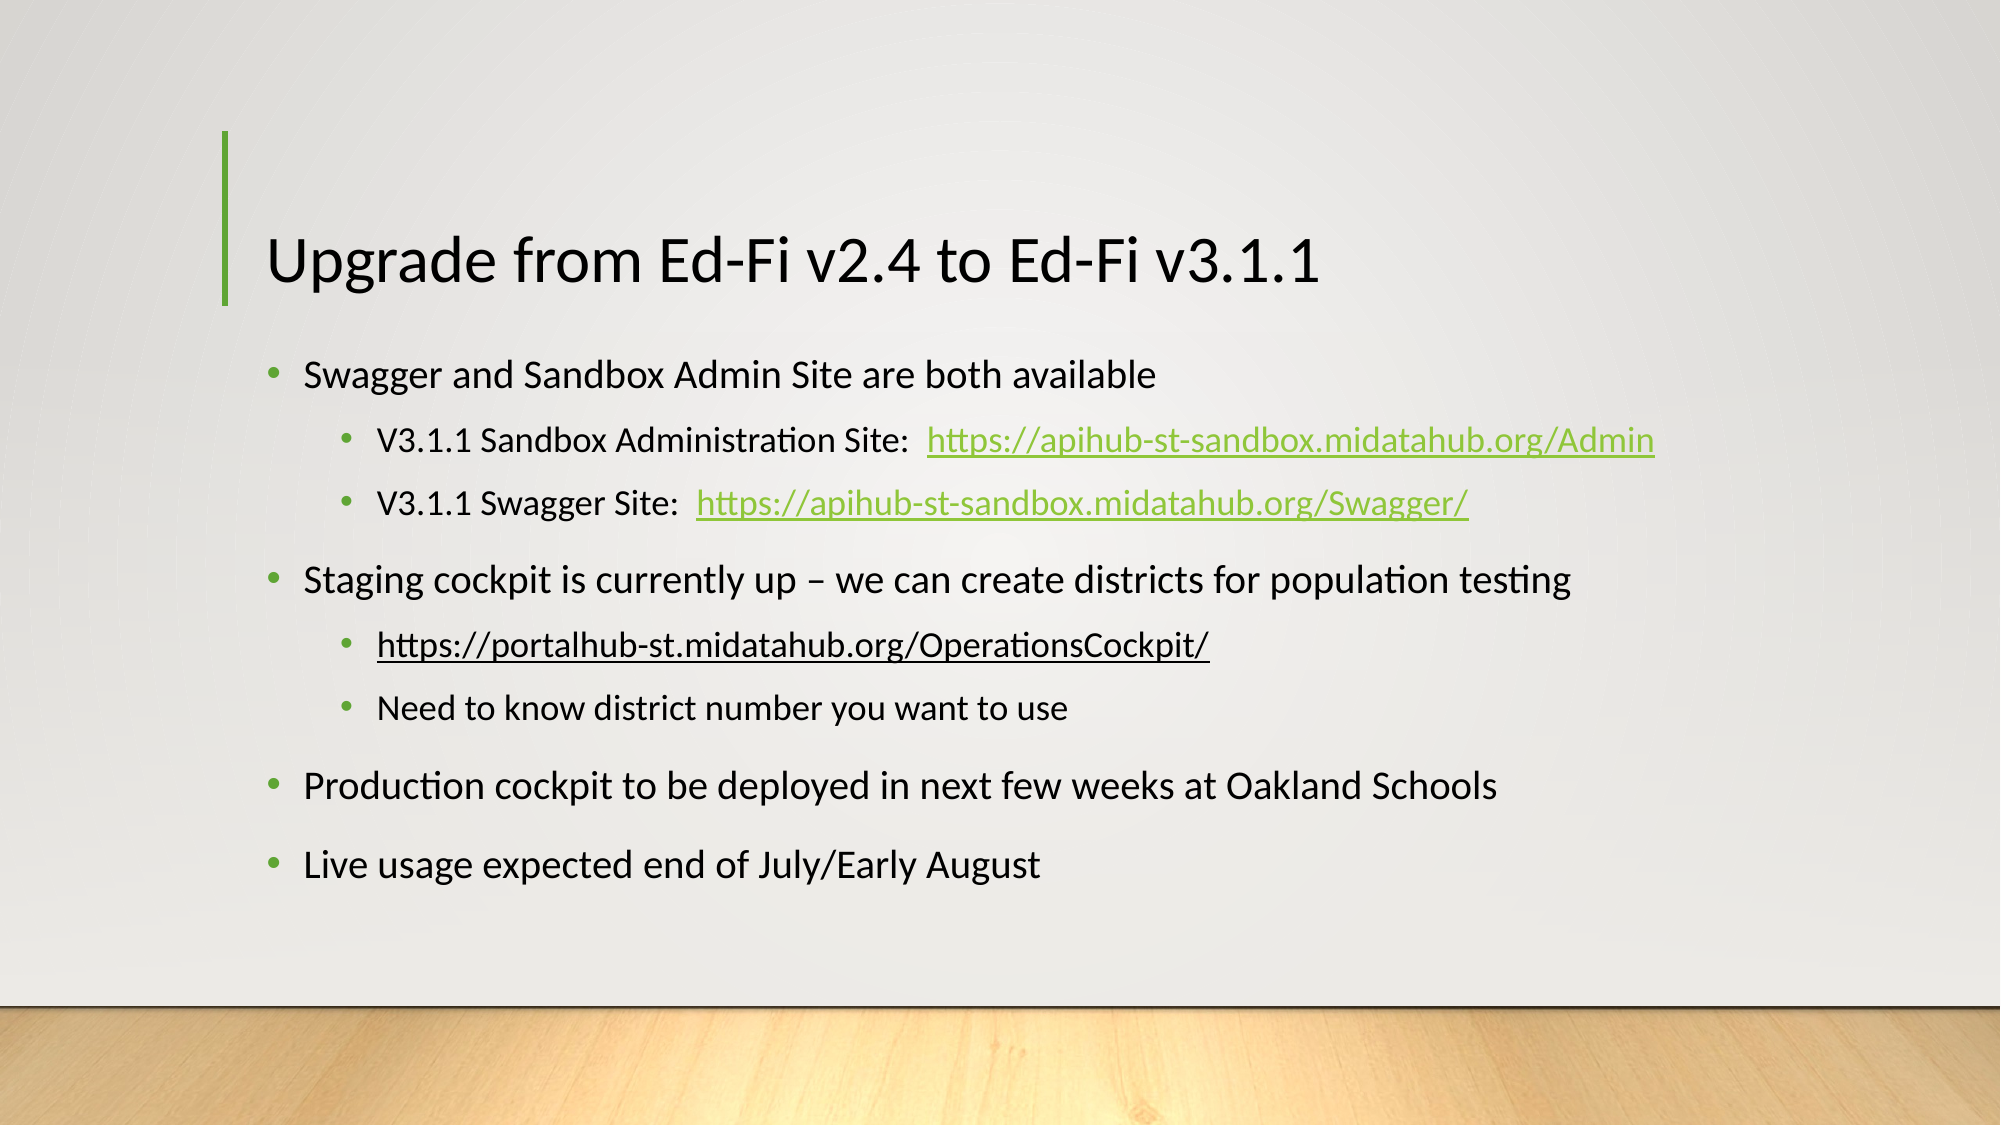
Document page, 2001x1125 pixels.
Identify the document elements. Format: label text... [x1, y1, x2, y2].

picture [0, 1006, 2000, 1125]
title Upgrade from Ed-Fi v2.4 to Ed-Fi v3.1.1 [251, 131, 1814, 305]
list Swagger and Sandbox Admin Site are both available V3.1.1 Sandbox Administration Site: https://apihub-st-sandbox.midatahub.org/Admin V3.1.1 Swagger Site: https://apihub-st-sandbox.midatahub.org/Swagger/ Staging cockpit is currently up – we can create districts for population testing https://portalhub-st.midatahub.org/OperationsCockpit/ Need to know district number you want to use Production cockpit to be deployed in next few weeks at Oakland Schools Live usage expected end of July/Early August [251, 330, 1814, 897]
